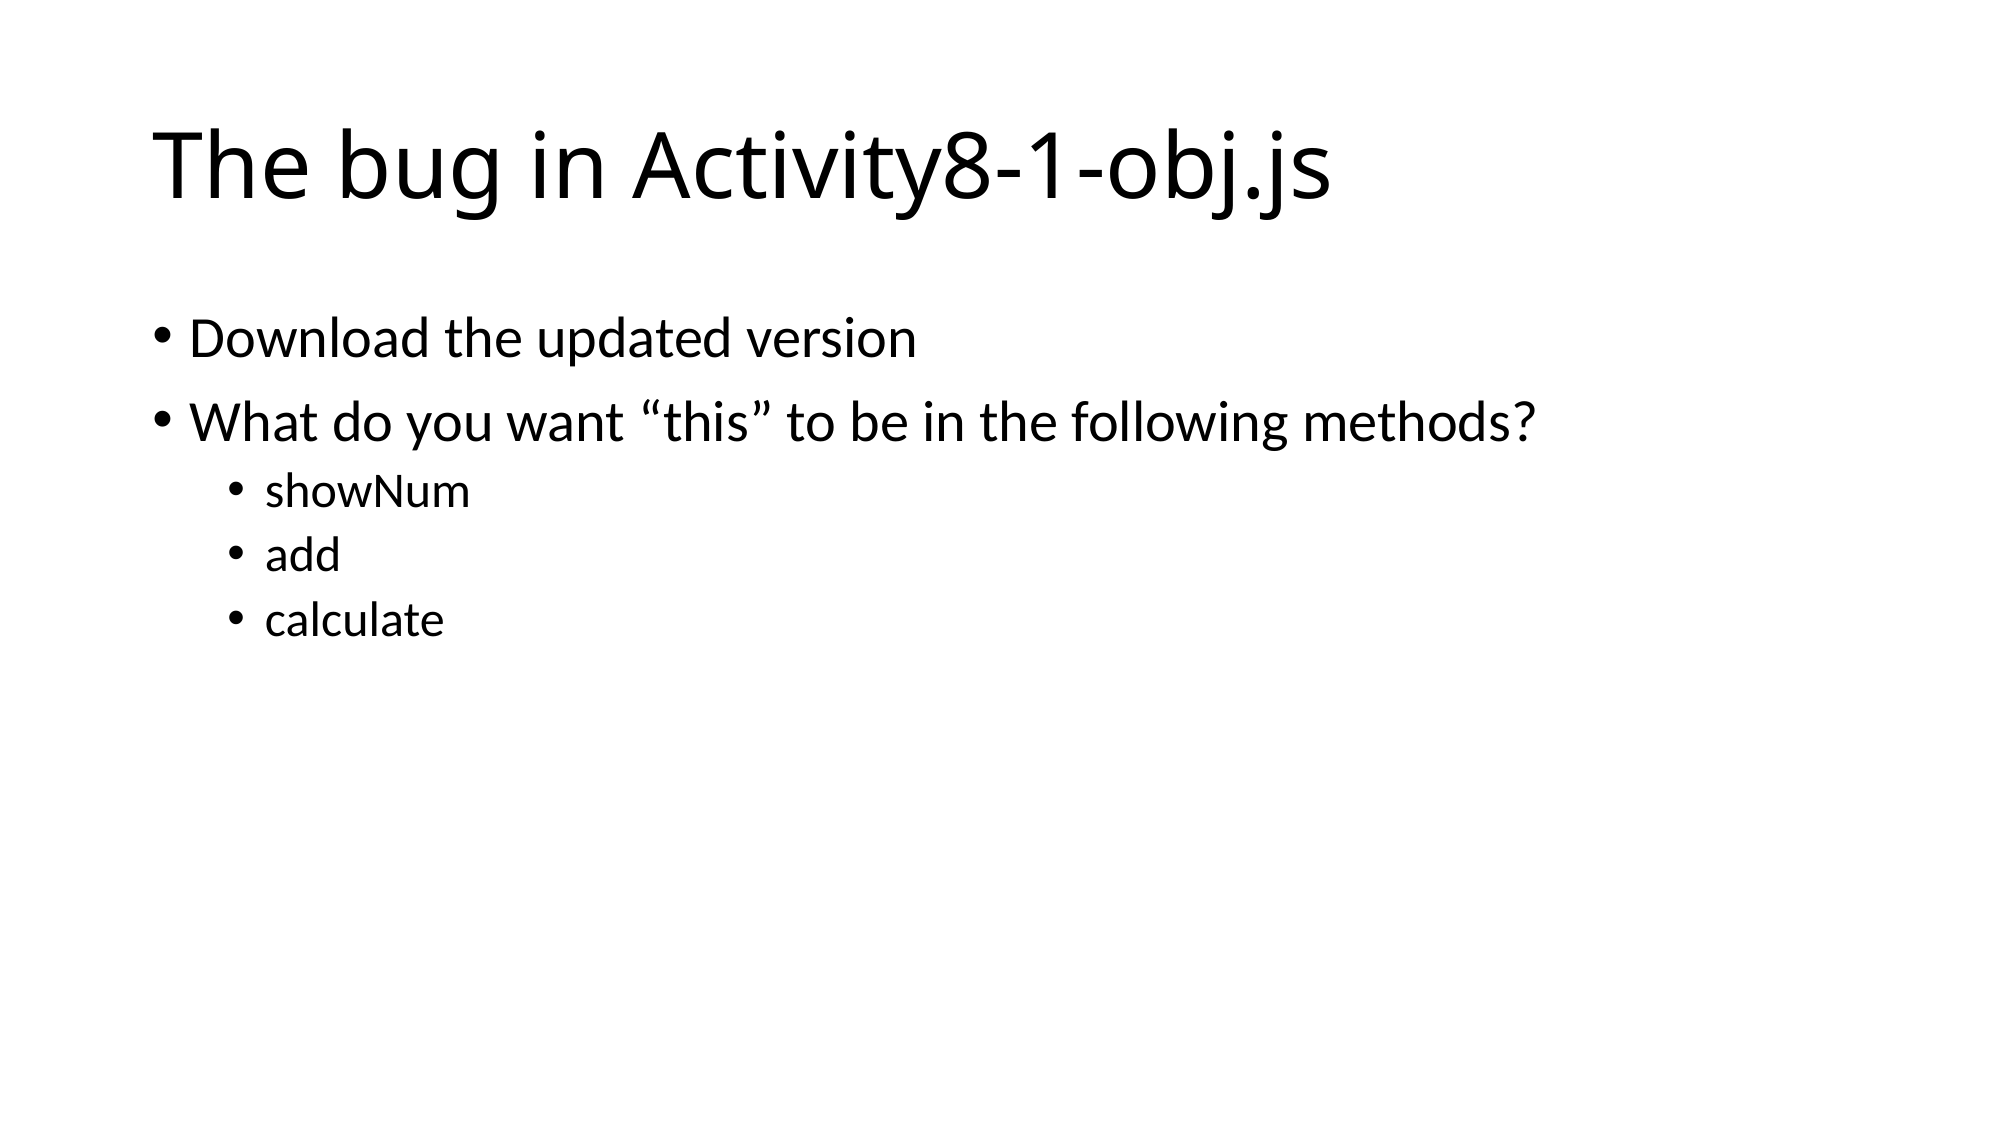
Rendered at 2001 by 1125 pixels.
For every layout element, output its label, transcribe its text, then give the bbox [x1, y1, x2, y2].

title The bug in Activity8-1-obj.js [137, 59, 1863, 278]
list Download the updated version What do you want “this” to be in the following methods? showNum add calculate [137, 299, 1863, 1014]
